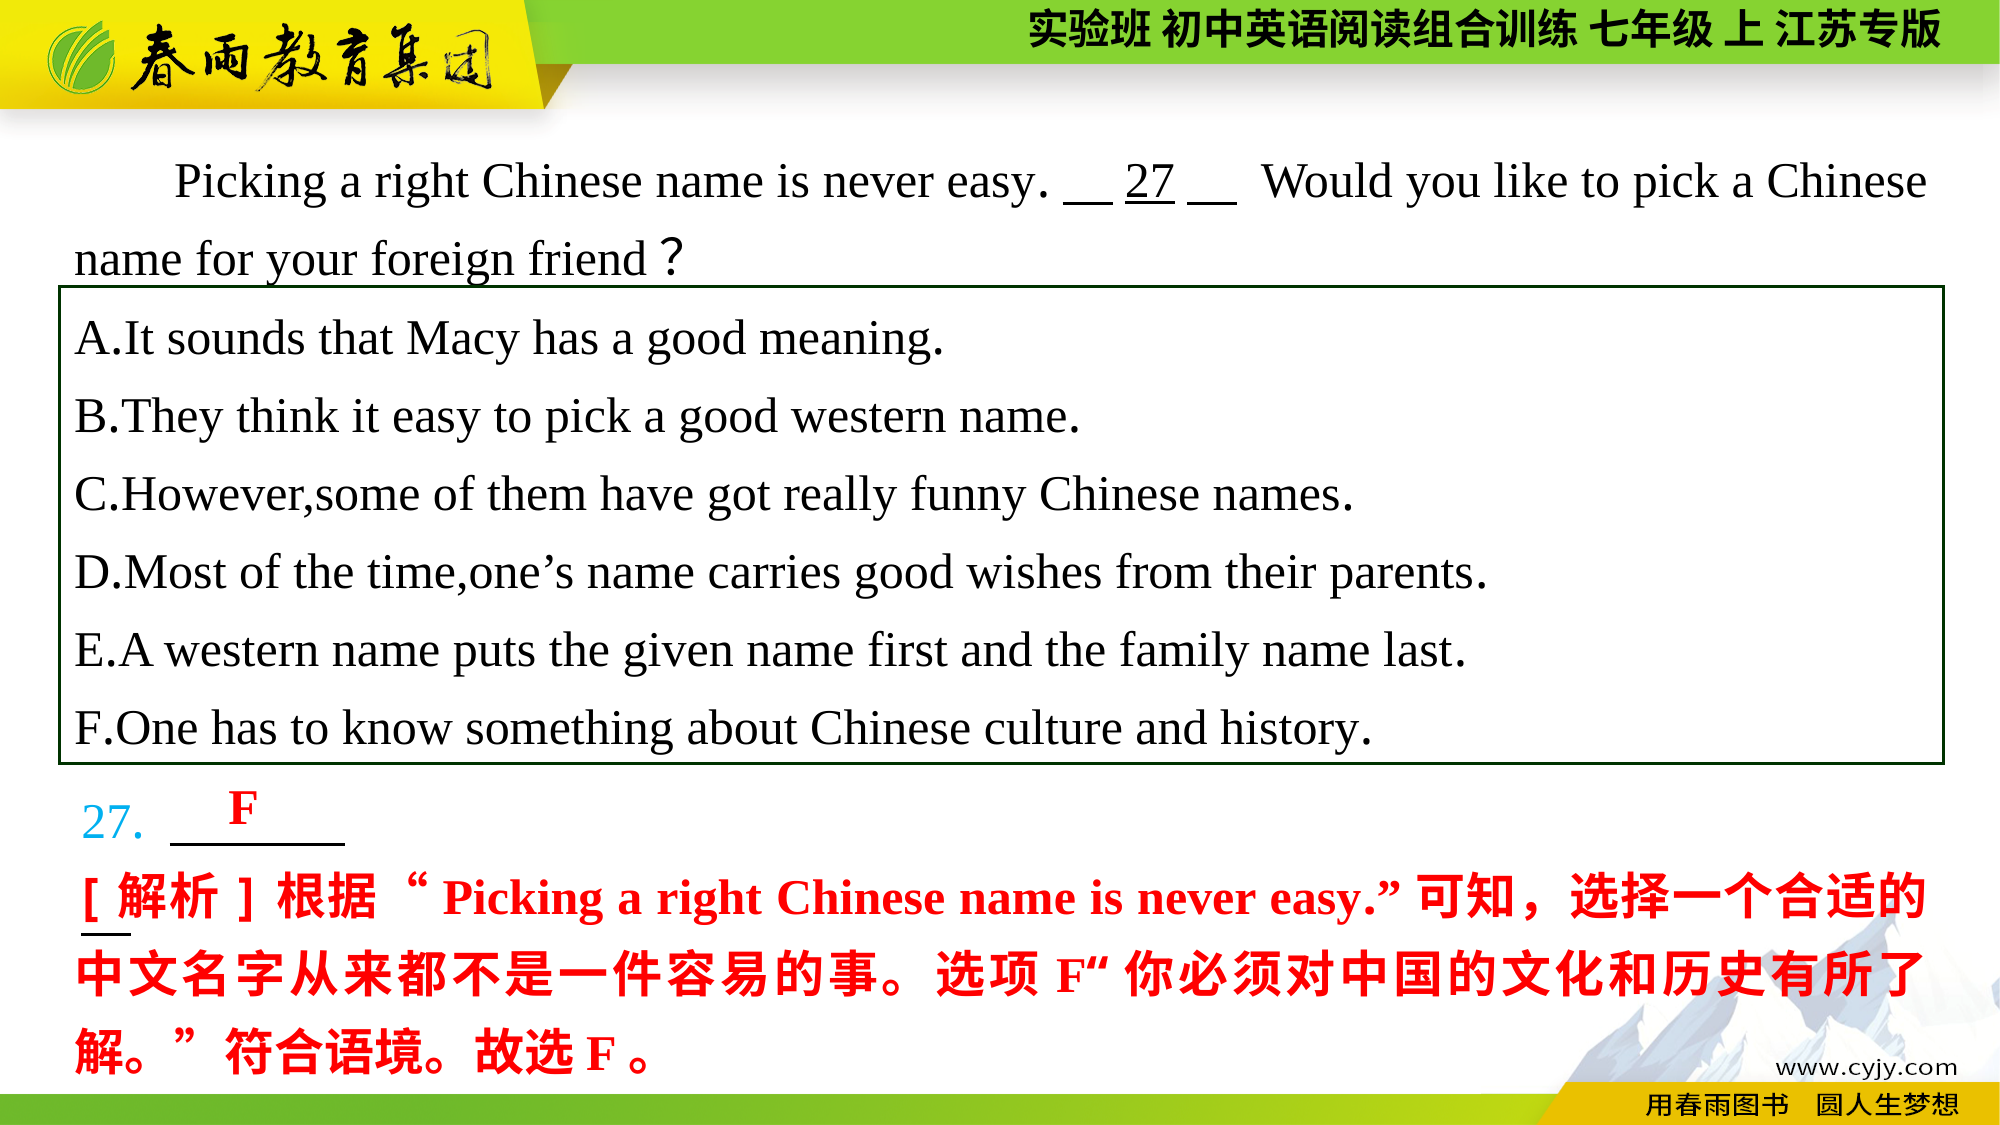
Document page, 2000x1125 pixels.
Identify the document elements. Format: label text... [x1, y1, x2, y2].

text_box [59, 286, 1944, 764]
text_box 27. [66, 751, 360, 839]
picture [0, 0, 2000, 1125]
text_box [解析]根据“Picking a right Chinese name is never easy.”可知，选择一个合适的中文名字从来都不是一件容易的事。选项F“你必须对中国的文化和历史有所了解。”符合语境。故选F。 [59, 839, 1944, 1089]
text_box A.It sounds that Macy has a good meaning. B.They think it easy to pick a good western name. C.However,some of them have got really funny Chinese names. D.Most of the time,one’s name carries good wishes from their parents. E.A western name puts the given name first and the family name last. F.One has to know something about Chinese culture and history. [59, 278, 1944, 286]
list Picking a right Chinese name is never easy. 27 Would you like to pick a Chinese name for your foreign friend？ [59, 122, 1944, 278]
text_box F [213, 767, 274, 843]
